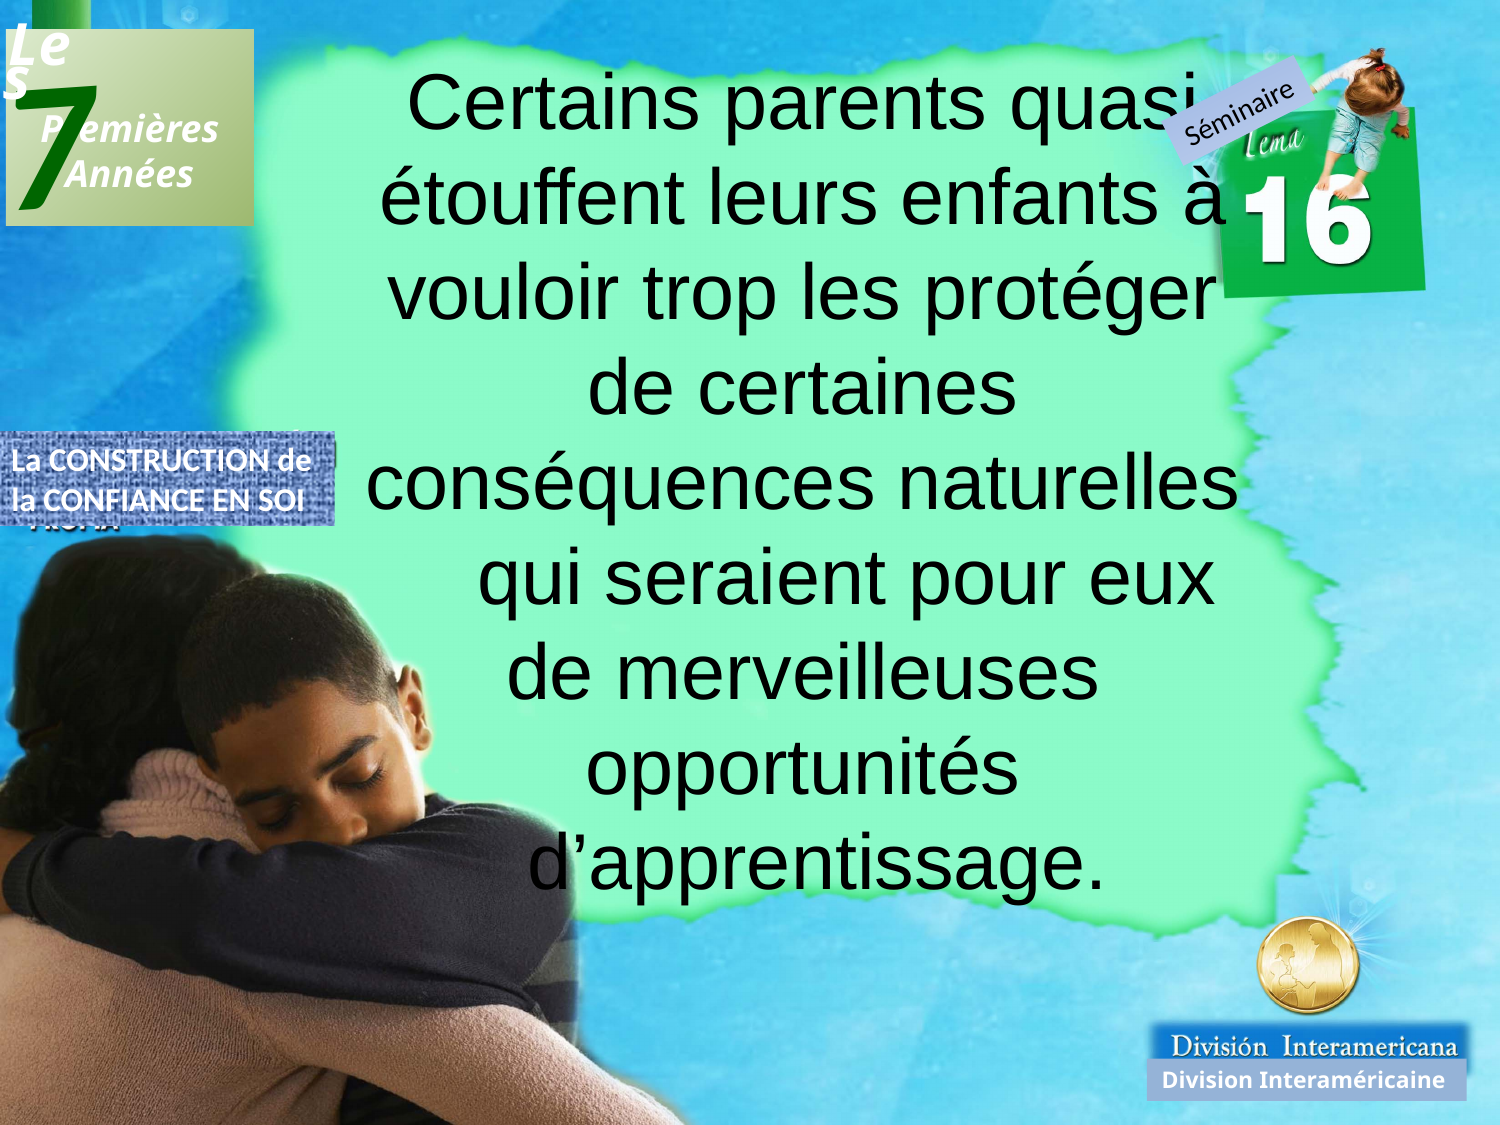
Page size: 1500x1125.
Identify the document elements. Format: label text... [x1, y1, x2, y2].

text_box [0, 17, 255, 256]
text_box Division Interaméricaine [1146, 1058, 1467, 1101]
picture [0, 0, 1500, 1125]
text_box Certains parents quasi étouffent leurs enfants à vouloir trop les protéger de certaines conséquences naturelles qui seraient pour eux de merveilleuses opportunités d’apprentissage. [336, 42, 1270, 913]
text_box Séminaire [1161, 54, 1316, 166]
text_box La CONSTRUCTION de la CONFIANCE EN SOI [0, 431, 335, 526]
